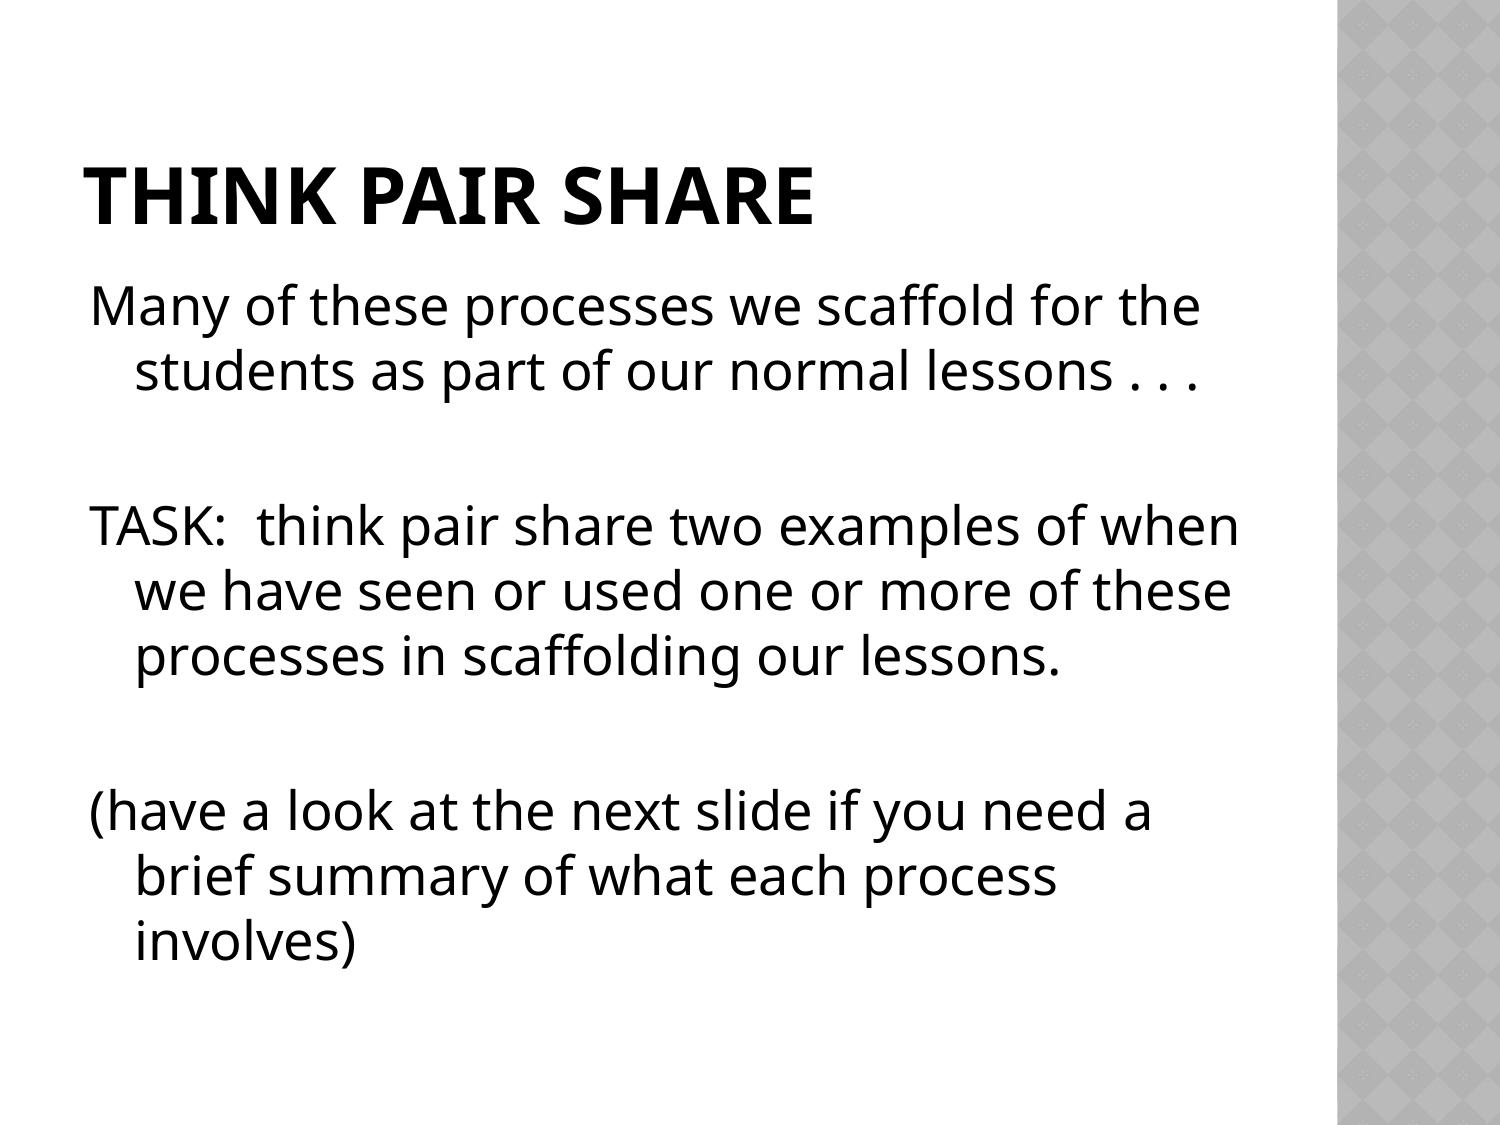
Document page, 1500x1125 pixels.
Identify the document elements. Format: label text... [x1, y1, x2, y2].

title THINK PAIR SHARE [75, 52, 1263, 240]
list Many of these processes we scaffold for the students as part of our normal lessons . . . TASK: think pair share two examples of when we have seen or used one or more of these processes in scaffolding our lessons. (have a look at the next slide if you need a brief summary of what each process involves) [75, 264, 1263, 1059]
